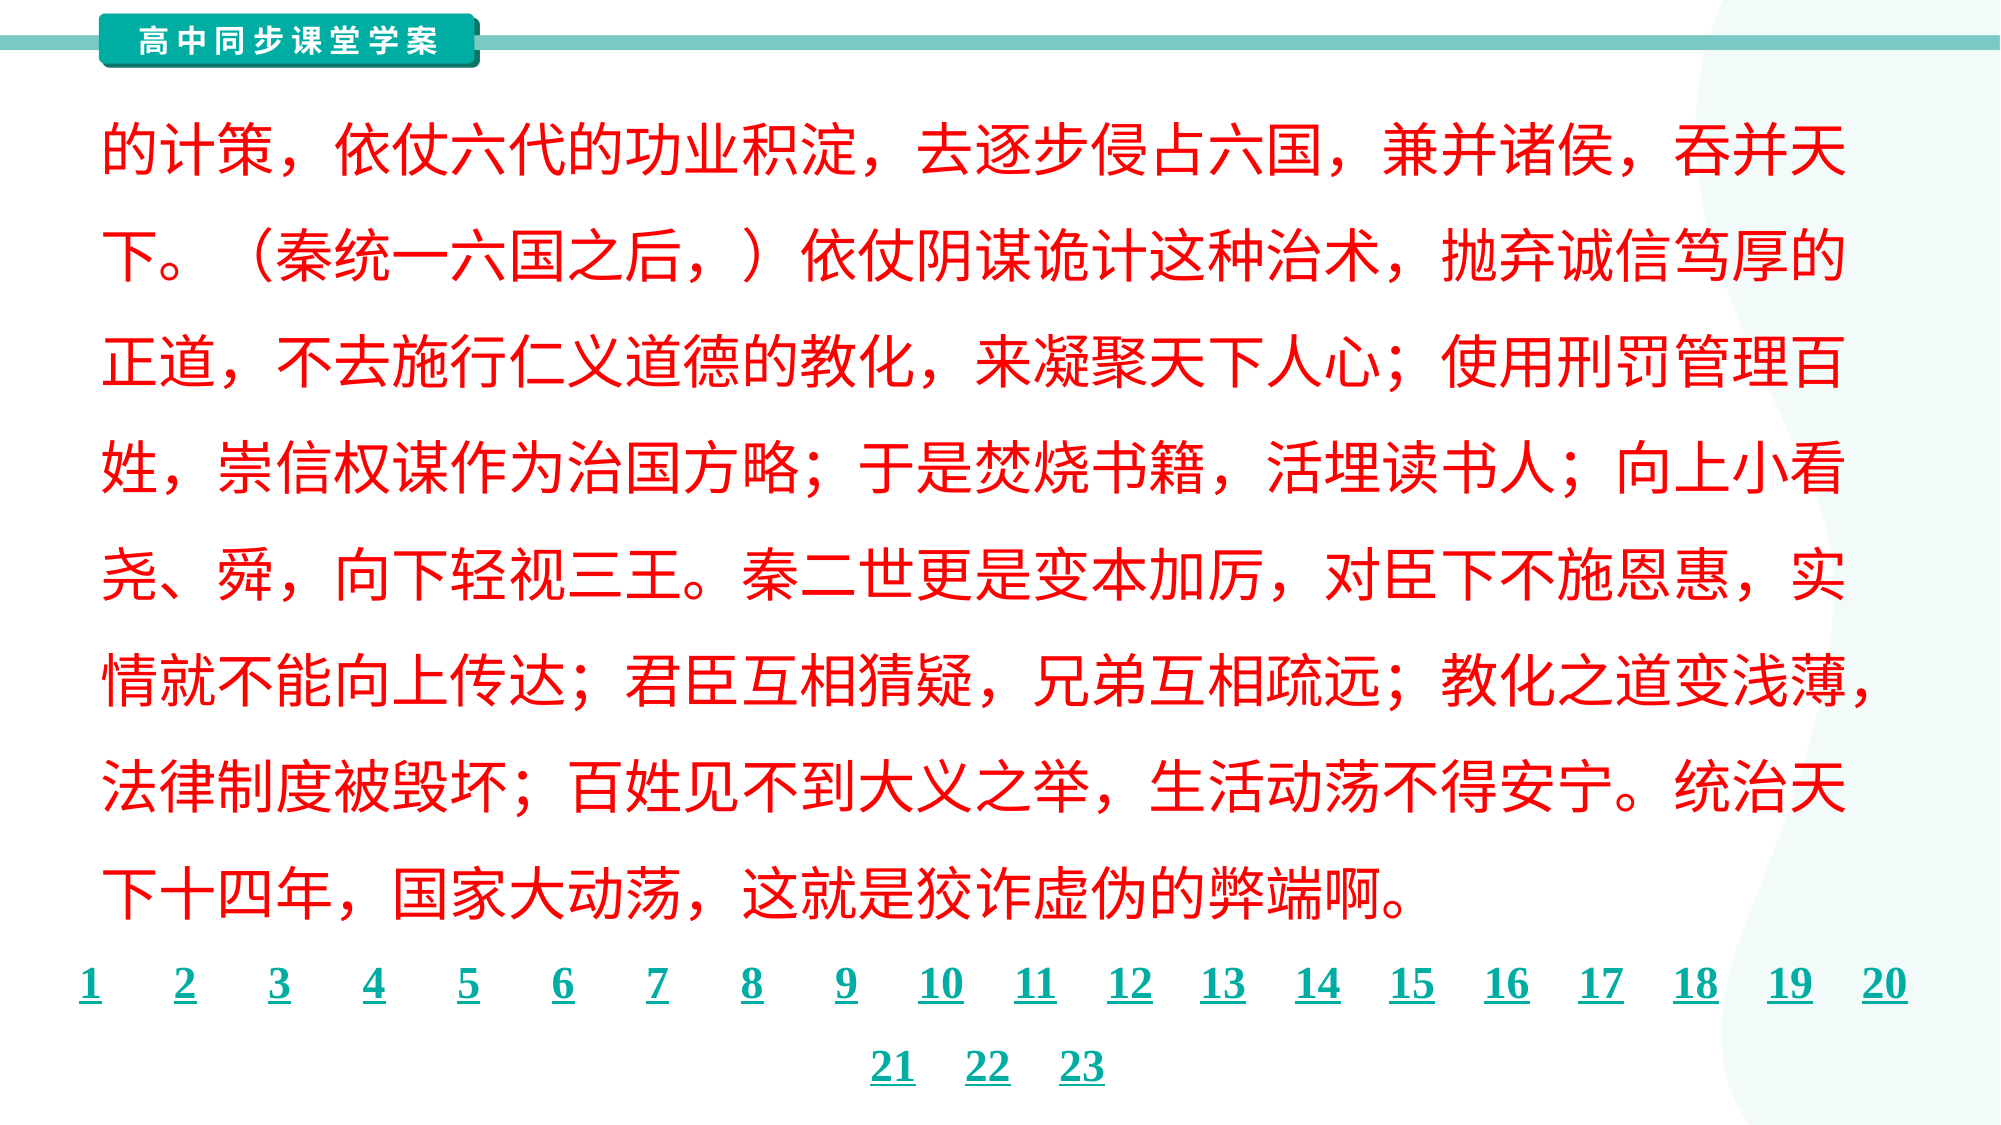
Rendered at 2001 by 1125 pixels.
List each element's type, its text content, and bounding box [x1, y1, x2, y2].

text_box 的计策，依仗六代的功业积淀，去逐步侵占六国，兼并诸侯，吞并天 下。（秦统一六国之后，）依仗阴谋诡计这种治术，抛弃诚信笃厚的 正道，不去施行仁义道德的教化，来凝聚天下人心；使用刑罚管理百 姓，崇信权谋作为治国方略；于是焚烧书籍，活埋读书人；向上小看 尧、舜，向下轻视三王。秦二世更是变本加厉，对臣下不施恩惠，实 情就不能向上传达；君臣互相猜疑，兄弟互相疏远；教化之道变浅薄， 法律制度被毁坏；百姓见不到大义之举，生活动荡不得安宁。统治天 下十四年，国家大动荡，这就是狡诈虚伪的弊端啊。 [100, 76, 1899, 927]
picture [0, 0, 2000, 1125]
